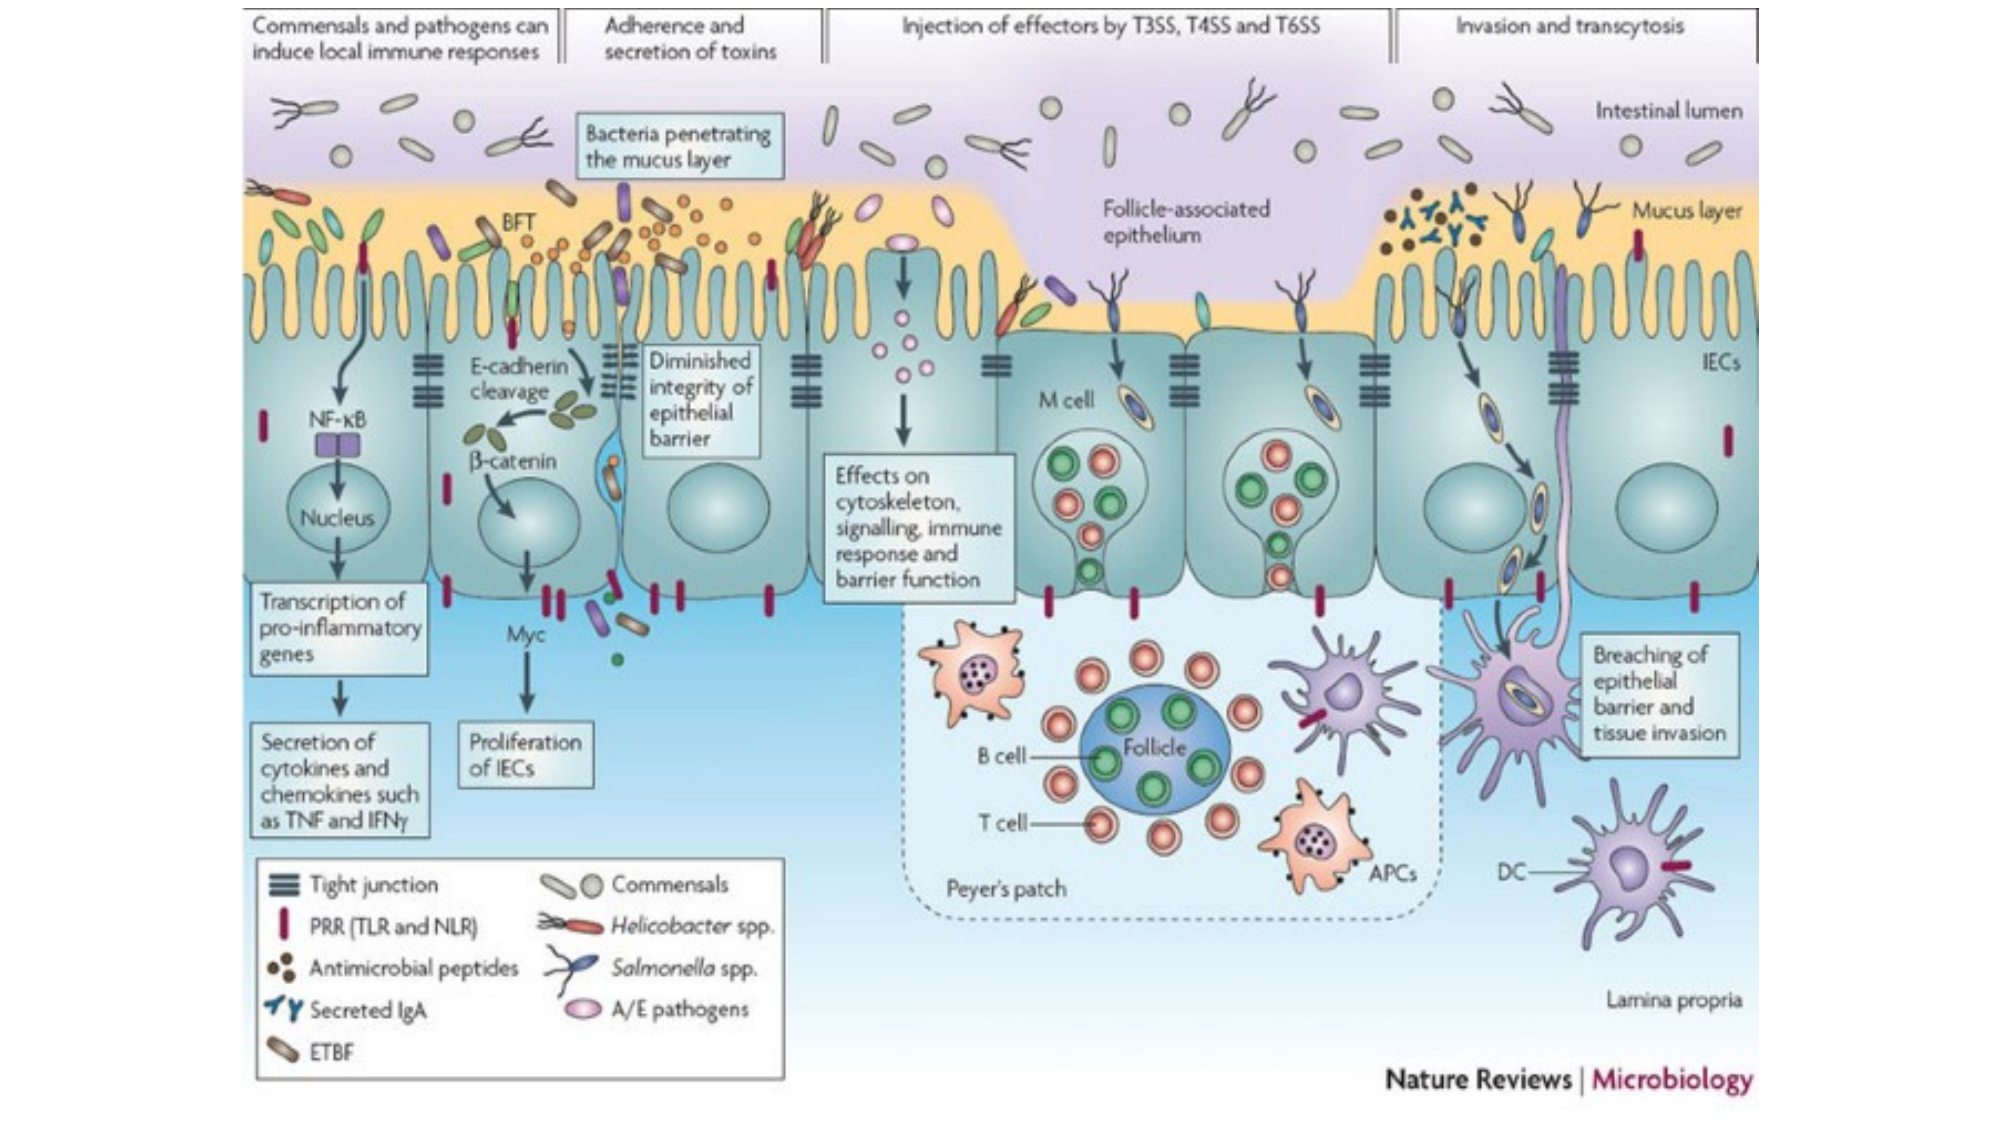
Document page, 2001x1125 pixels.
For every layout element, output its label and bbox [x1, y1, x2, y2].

picture [241, 8, 1759, 1117]
